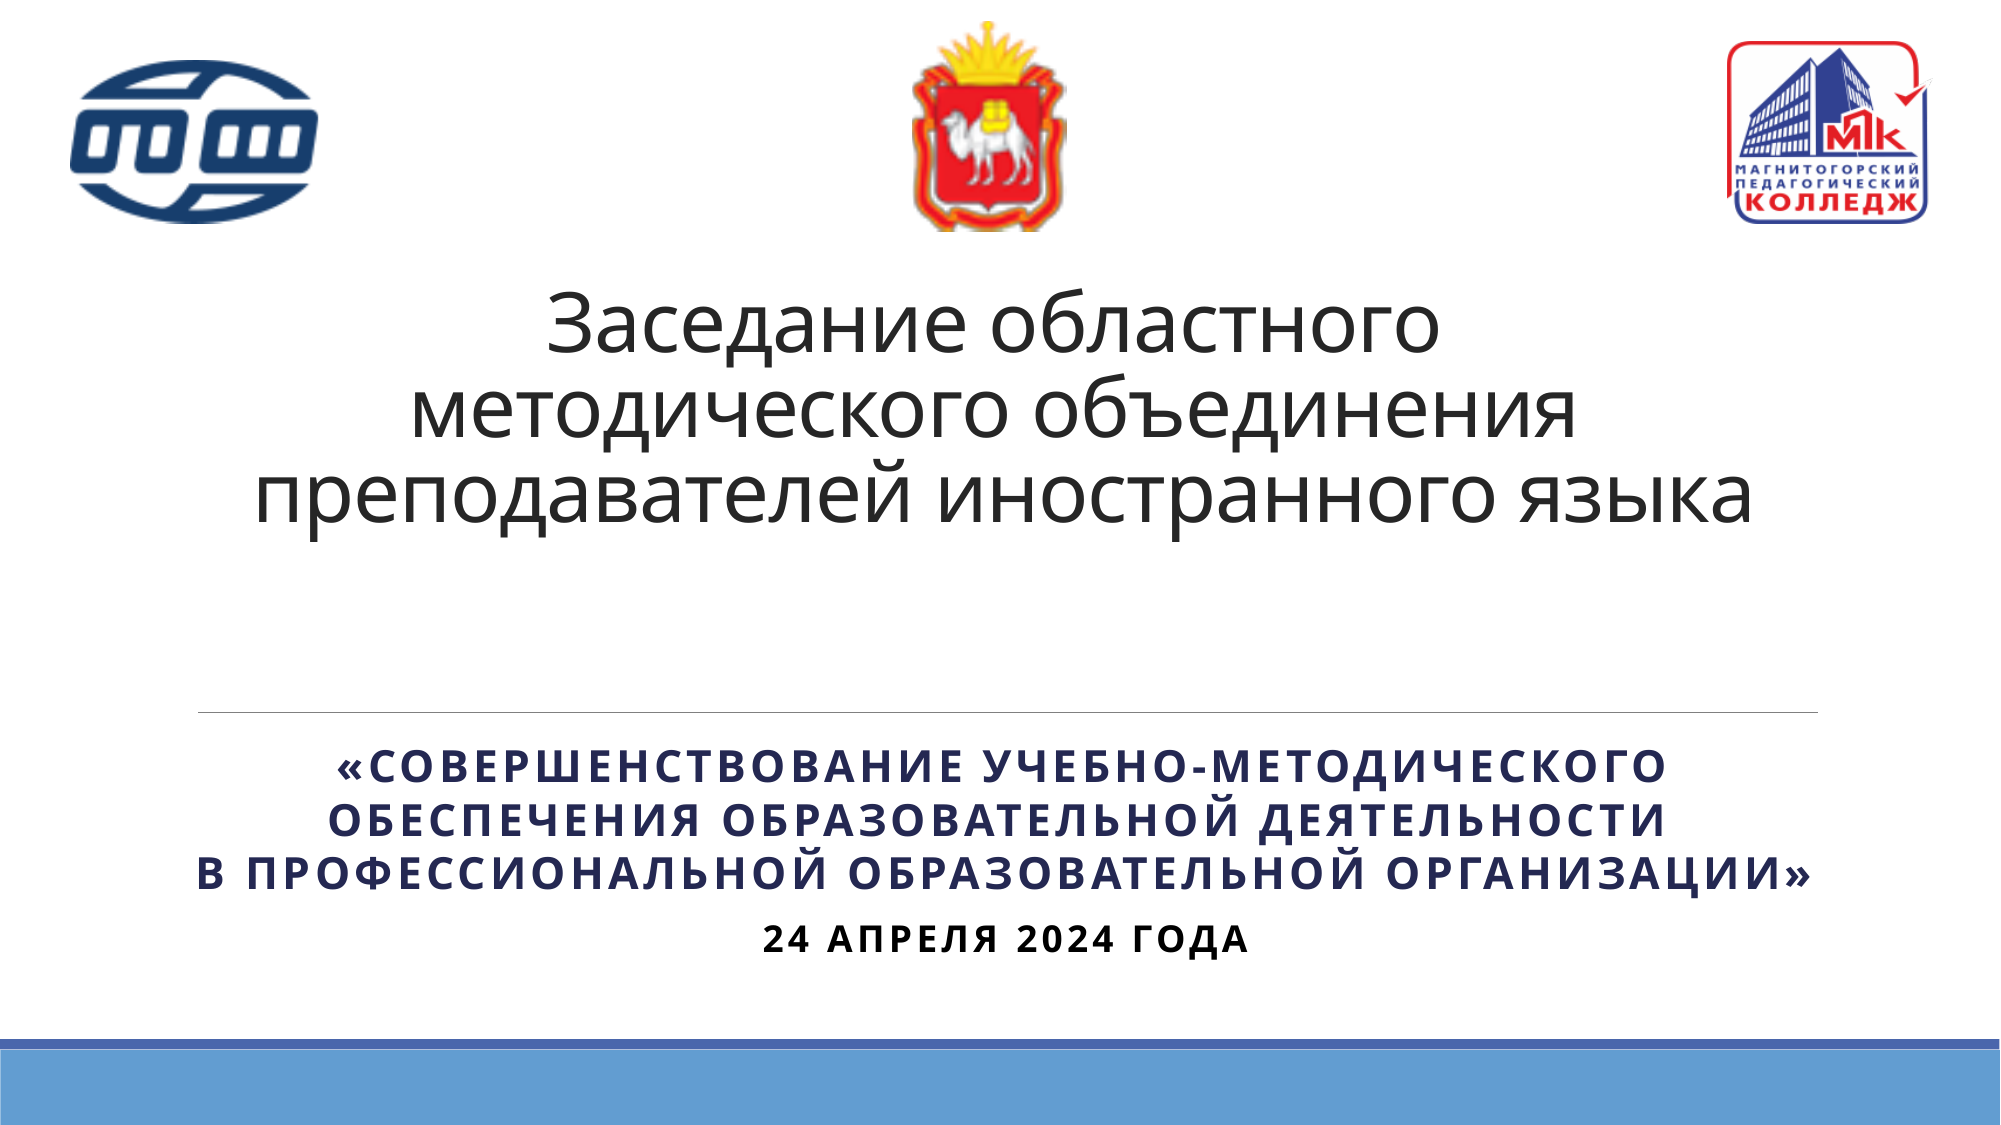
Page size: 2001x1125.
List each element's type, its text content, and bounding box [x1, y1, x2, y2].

title Заседание областного методического объединения преподавателей иностранного языка [180, 240, 1830, 658]
picture [1726, 40, 1933, 224]
picture [911, 20, 1068, 233]
subtitle «СОВЕРШЕНСТВОВАНИЕ УЧЕБНО-МЕТОДИЧЕСКОГО ОБЕСПЕЧЕНИЯ ОБРАЗОВАТЕЛЬНОЙ ДЕЯТЕЛЬНОСТИ В ПРОФЕССИОНАЛЬНОЙ ОБРАЗОВАТЕЛЬНОЙ ОРГАНИЗАЦИИ» 24 апреля 2024 года [180, 730, 1831, 1015]
picture [69, 60, 321, 224]
